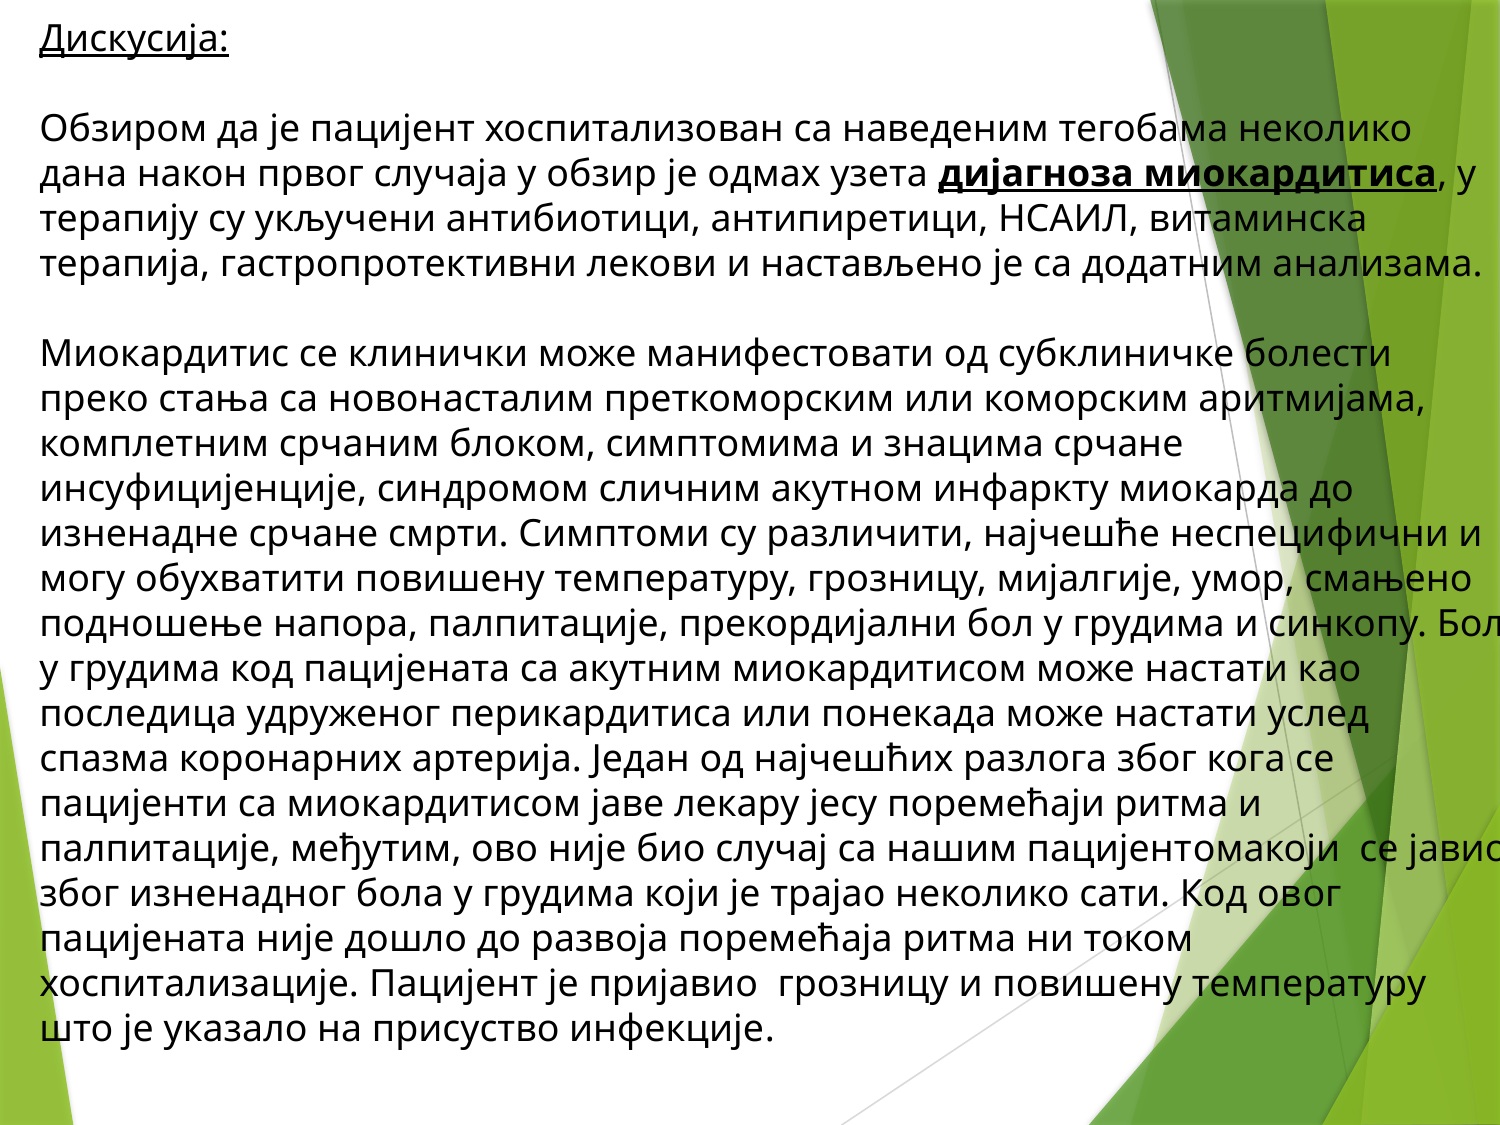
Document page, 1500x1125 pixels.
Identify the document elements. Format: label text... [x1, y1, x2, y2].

text_box Дискусија: Обзиром да је пацијент хоспитализован са наведеним тегобама неколико дана након првог случаја у обзир је одмах узета дијагноза миокардитиса, у терапију су укључени антибиотици, антипиретици, НСАИЛ, витаминска терапија, гастропротективни лекови и настављено је са додатним анализама. Миокардитис се клинички може манифестовати од субклиничке болести преко стања са новонасталим преткоморским или коморским аритмијама, комплетним срчаним блоком, симптомима и знацима срчане инсуфицијенције, синдромом сличним акутном инфаркту миокарда до изненадне срчане смрти. Симптоми су различити, најчешће неспецифични и могу обухватити повишену температуру, грозницу, мијалгије, умор, смањено подношење напора, палпитације, прекордијални бол у грудима и синкопу. Бол у грудима код пацијената са акутним миокардитисом може настати као последица удруженог перикардитиса или понекада може настати услед спазма коронарних артерија. Један од најчешћих разлога због кога се пацијенти са миокардитисом јаве лекару јесу поремећаји ритма и палпитације, међутим, ово није био случај са нашим пацијентомакоји се јавио због изненадног бола у грудима који је трајао неколико сати. Код овог пацијената није дошло до развоја поремећаја ритма ни током хоспитализације. Пацијент је пријавио грозницу и повишену температуру што је указало на присуство инфекције. [24, 6, 1500, 1056]
